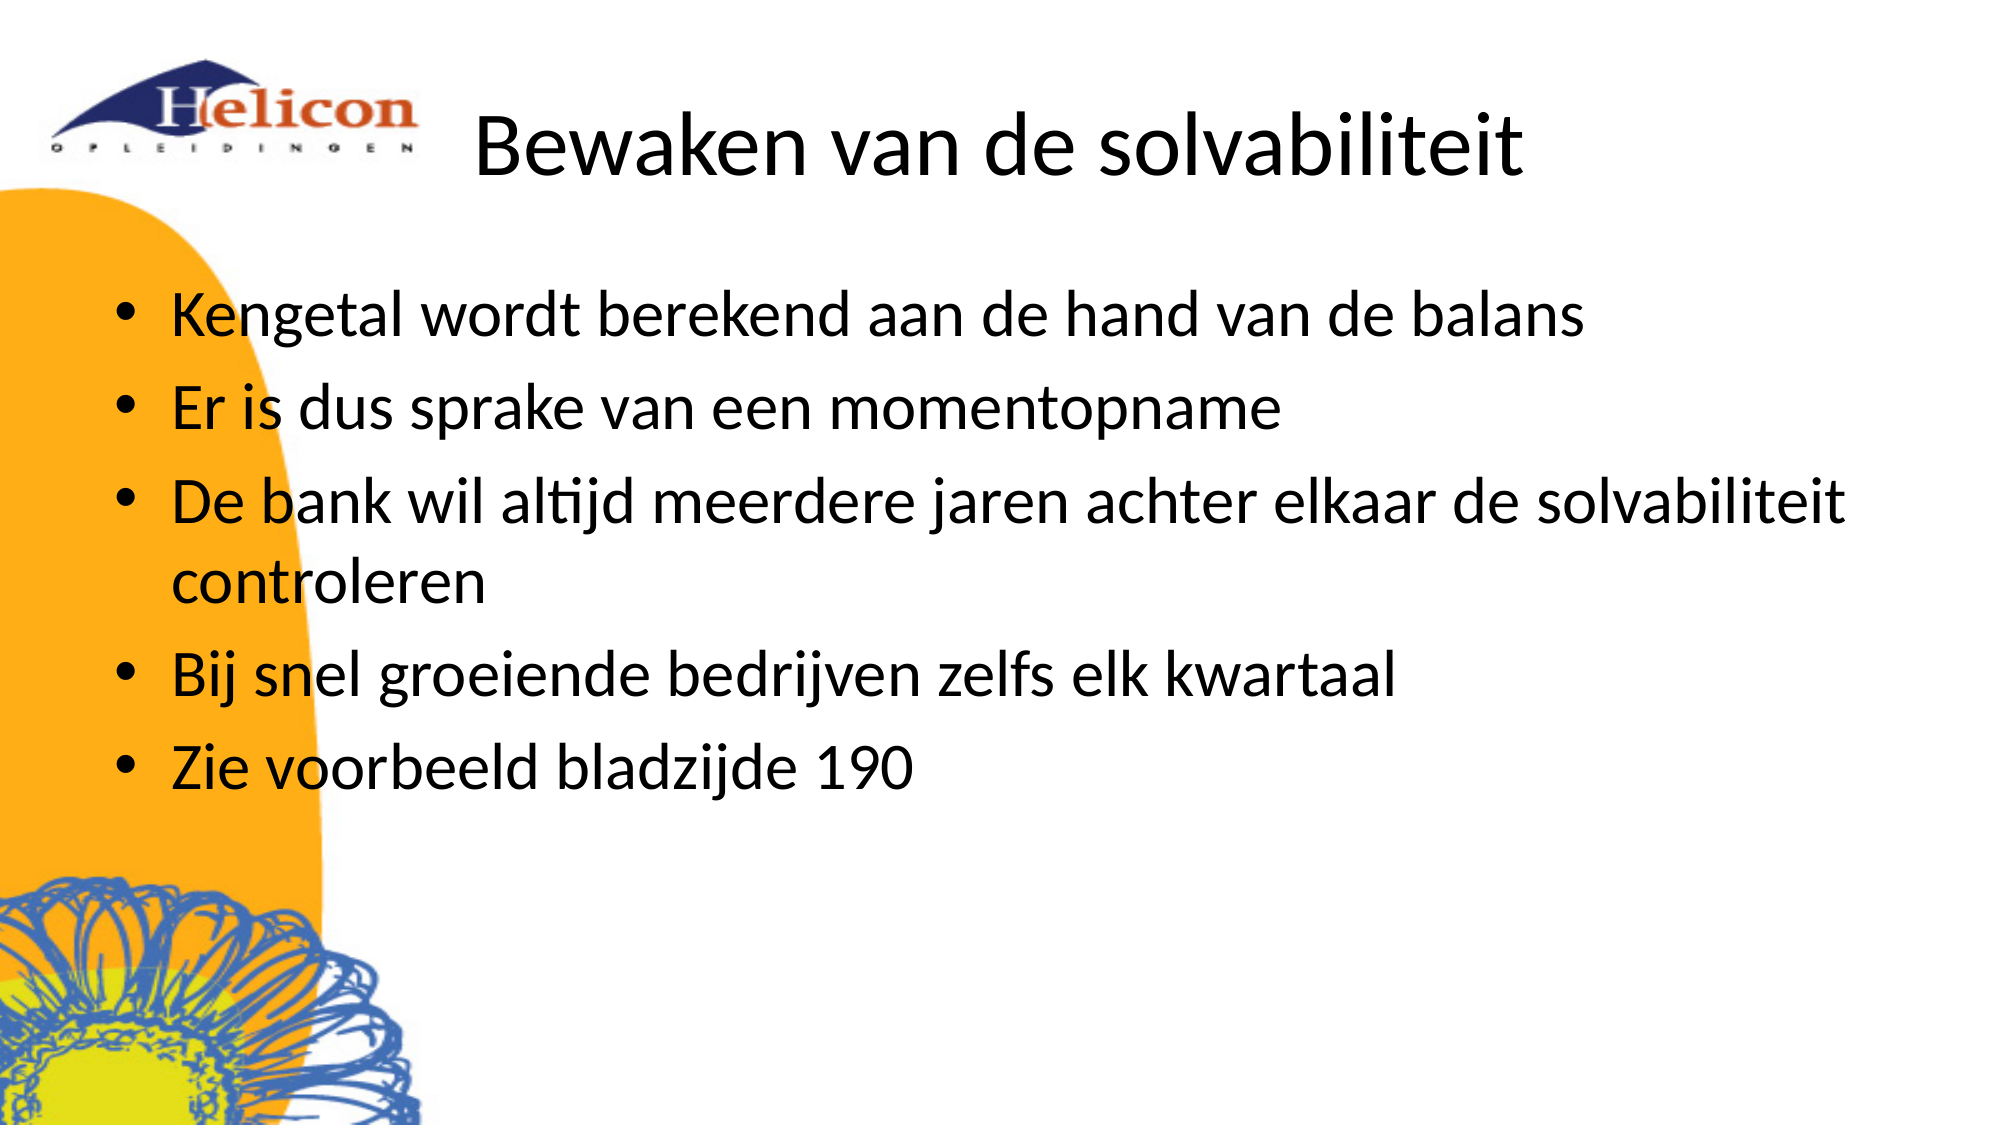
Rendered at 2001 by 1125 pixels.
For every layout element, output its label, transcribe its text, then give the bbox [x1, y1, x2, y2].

picture [0, 0, 2001, 1125]
title Bewaken van de solvabiliteit [99, 45, 1900, 233]
list Kengetal wordt berekend aan de hand van de balans Er is dus sprake van een momentopname De bank wil altijd meerdere jaren achter elkaar de solvabiliteit controleren Bij snel groeiende bedrijven zelfs elk kwartaal Zie voorbeeld bladzijde 190 [99, 262, 1900, 1005]
